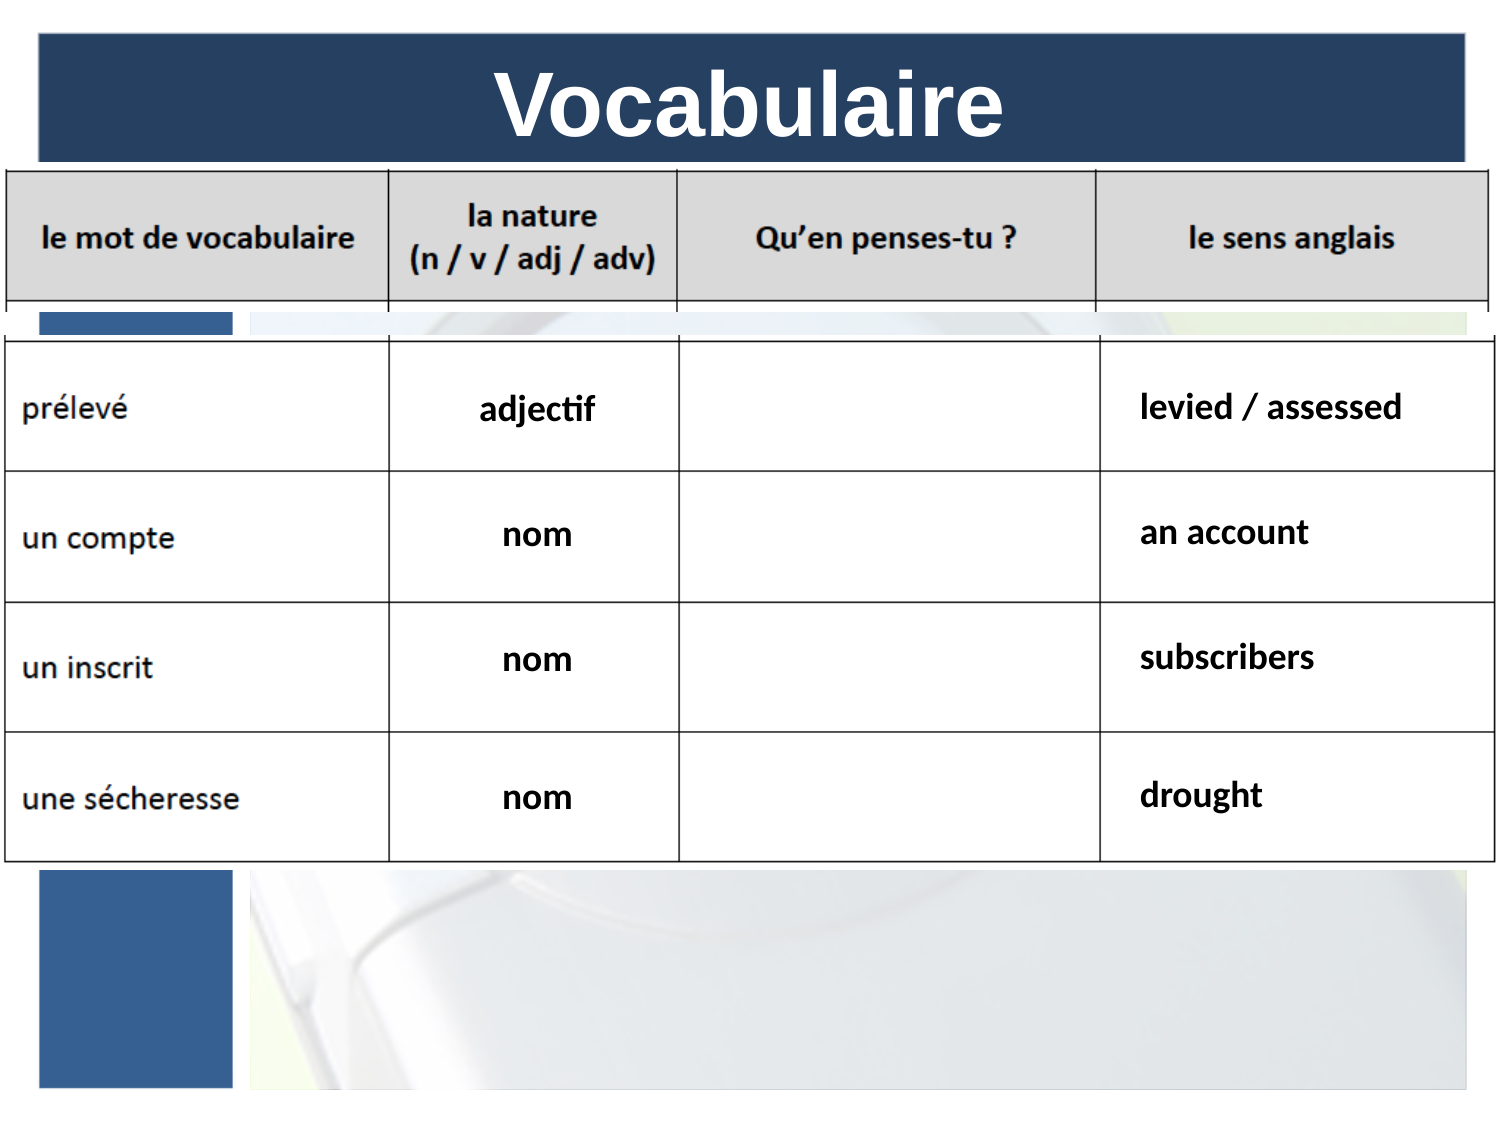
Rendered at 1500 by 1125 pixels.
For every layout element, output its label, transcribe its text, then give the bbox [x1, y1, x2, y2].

picture [0, 0, 1500, 1125]
title Vocabulaire [75, 37, 1425, 160]
